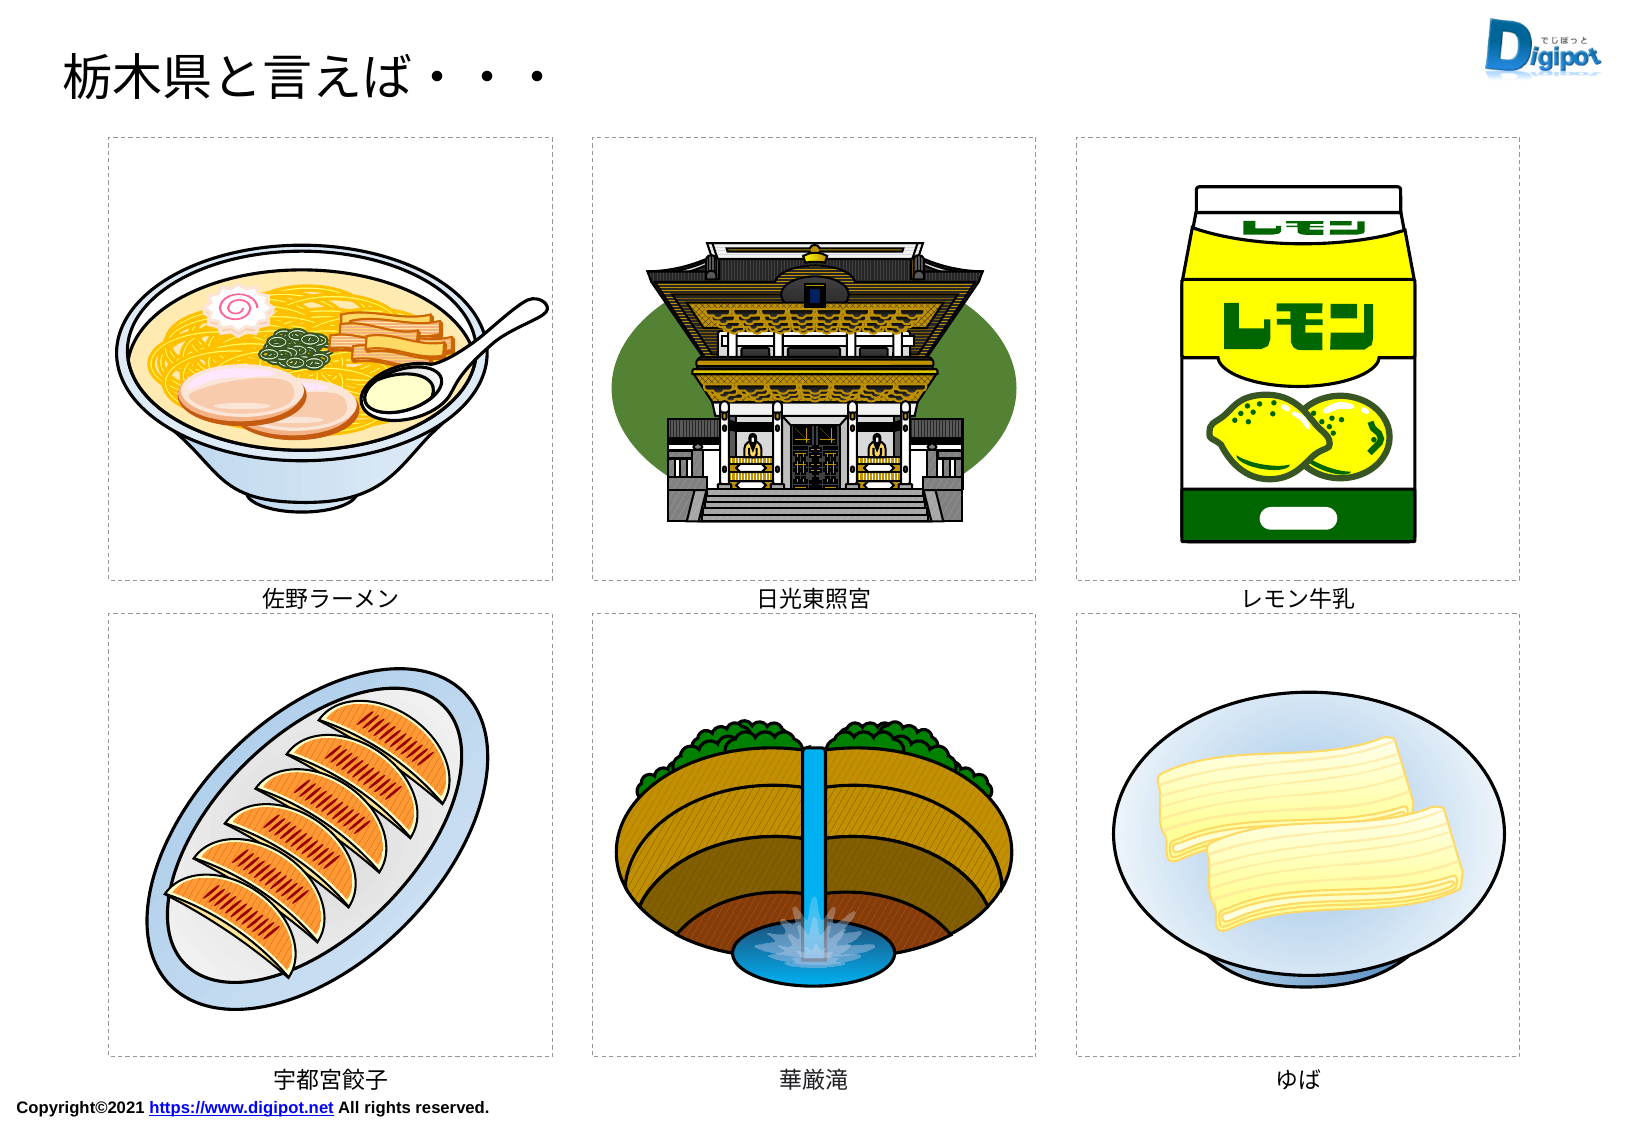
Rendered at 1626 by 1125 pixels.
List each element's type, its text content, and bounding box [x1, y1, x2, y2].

text_box 宇都宮餃子 [104, 1058, 558, 1101]
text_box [116, 244, 548, 513]
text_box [109, 707, 525, 962]
text_box 華厳滝 [587, 1058, 1041, 1101]
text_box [1181, 186, 1416, 542]
text_box 日光東照宮 [587, 577, 1041, 620]
text_box レモン牛乳 [1071, 577, 1525, 620]
text_box ゆば [1071, 1058, 1525, 1101]
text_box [611, 242, 1017, 522]
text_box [1113, 691, 1505, 988]
text_box 栃木県と言えば・・・ [47, 38, 578, 113]
picture [1485, 18, 1602, 82]
text_box 佐野ラーメン [104, 577, 558, 620]
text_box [616, 721, 1012, 987]
